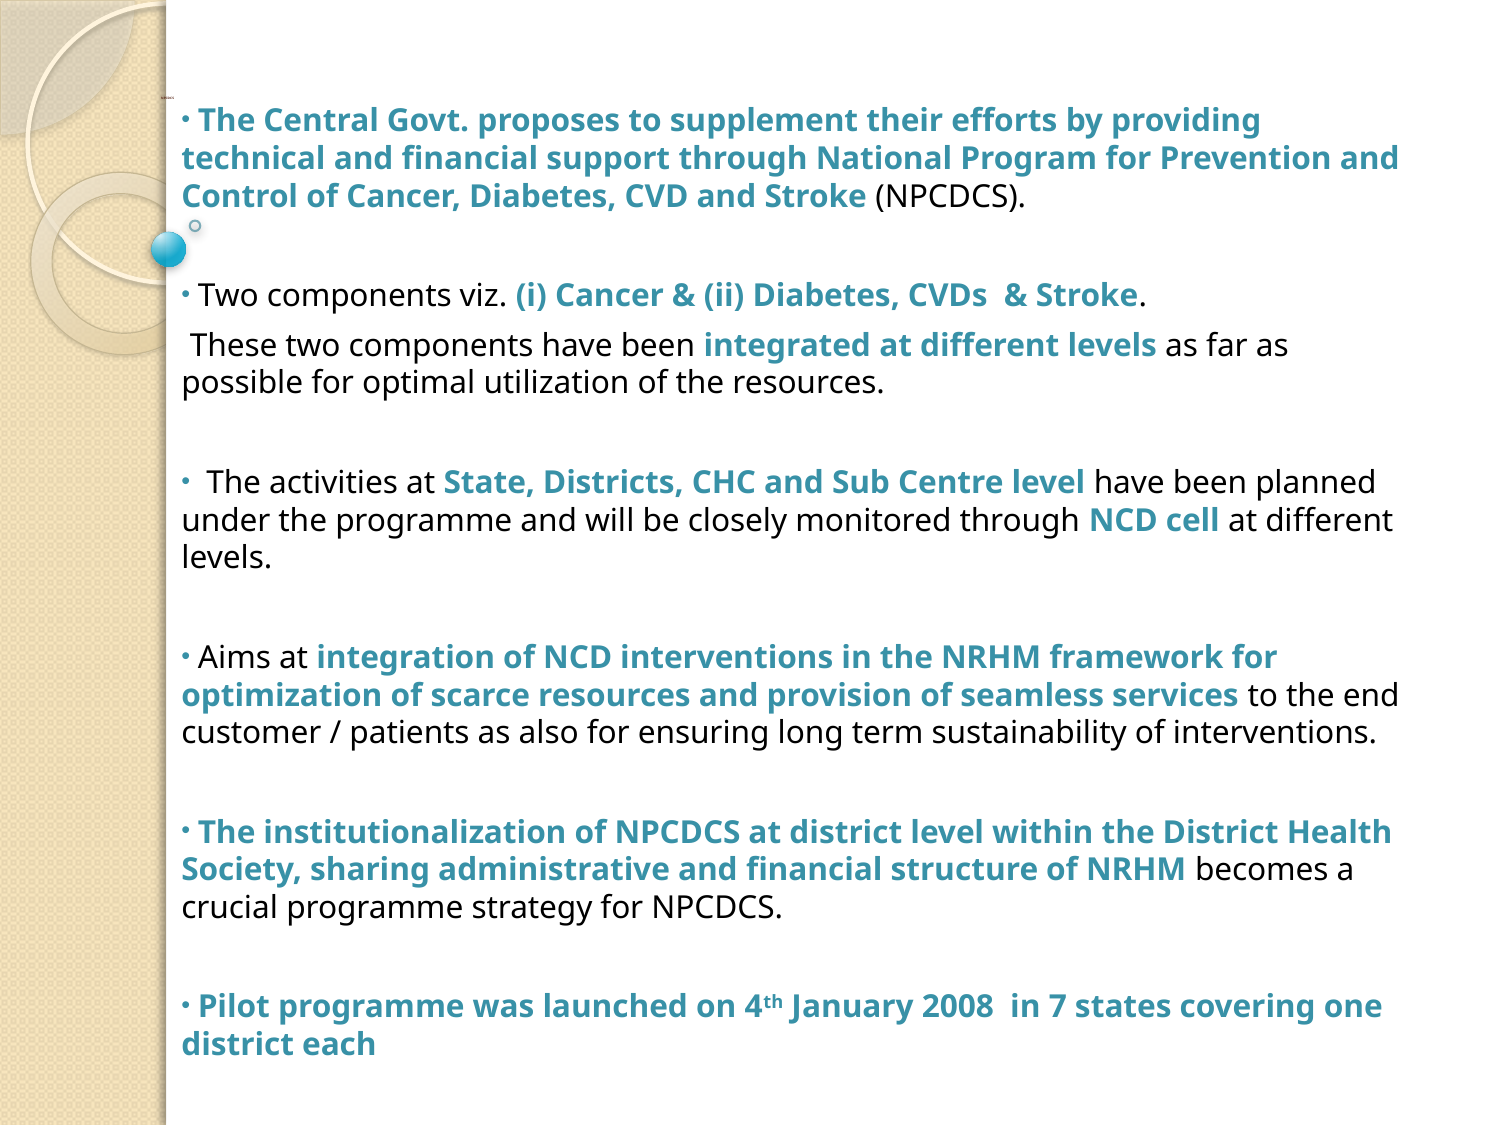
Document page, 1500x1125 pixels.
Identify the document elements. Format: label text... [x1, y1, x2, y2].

title NPCDCS [112, 62, 1388, 113]
subtitle The Central Govt. proposes to supplement their efforts by providing technical and financial support through National Program for Prevention and Control of Cancer, Diabetes, CVD and Stroke (NPCDCS). Two components viz. (i) Cancer & (ii) Diabetes, CVDs & Stroke. These two components have been integrated at different levels as far as possible for optimal utilization of the resources. The activities at State, Districts, CHC and Sub Centre level have been planned under the programme and will be closely monitored through NCD cell at different levels. Aims at integration of NCD interventions in the NRHM framework for optimization of scarce resources and provision of seamless services to the end customer / patients as also for ensuring long term sustainability of interventions. The institutionalization of NPCDCS at district level within the District Health Society, sharing administrative and financial structure of NRHM becomes a crucial programme strategy for NPCDCS. Pilot programme was launched on 4th January 2008 in 7 states covering one district each [162, 99, 1425, 1088]
